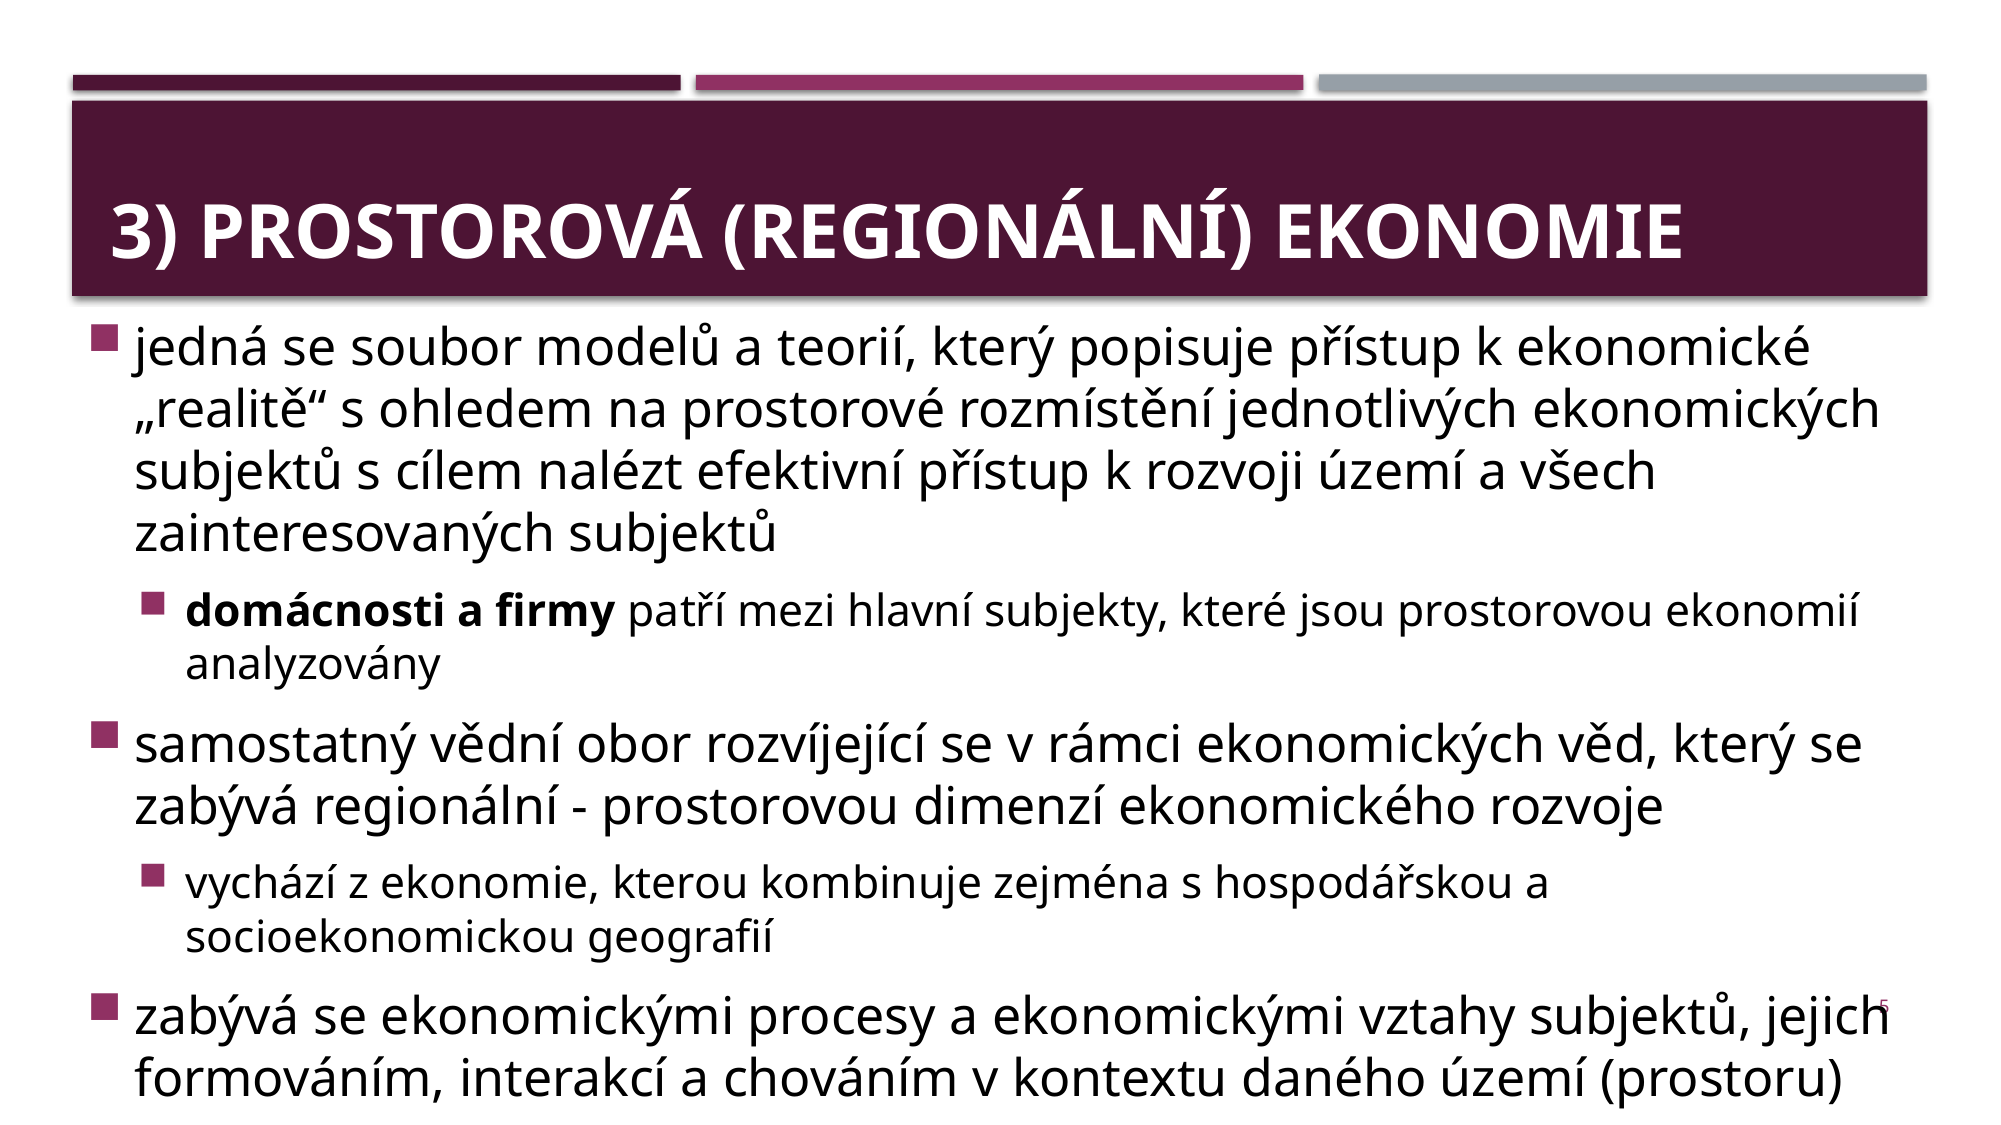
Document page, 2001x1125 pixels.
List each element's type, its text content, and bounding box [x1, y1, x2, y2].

list jedná se soubor modelů a teorií, který popisuje přístup k ekonomické „realitě“ s ohledem na prostorové rozmístění jednotlivých ekonomických subjektů s cílem nalézt efektivní přístup k rozvoji území a všech zainteresovaných subjektů domácnosti a firmy patří mezi hlavní subjekty, které jsou prostorovou ekonomií analyzovány samostatný vědní obor rozvíjející se v rámci ekonomických věd, který se zabývá regionální - prostorovou dimenzí ekonomického rozvoje vychází z ekonomie, kterou kombinuje zejména s hospodářskou a socioekonomickou geografií zabývá se ekonomickými procesy a ekonomickými vztahy subjektů, jejich formováním, interakcí a chováním v kontextu daného území (prostoru) [71, 306, 1917, 1125]
title 3) PROSTOROVÁ (regionální) EKONOMIE [95, 115, 1905, 282]
slide_number 5 [1732, 977, 1905, 1037]
